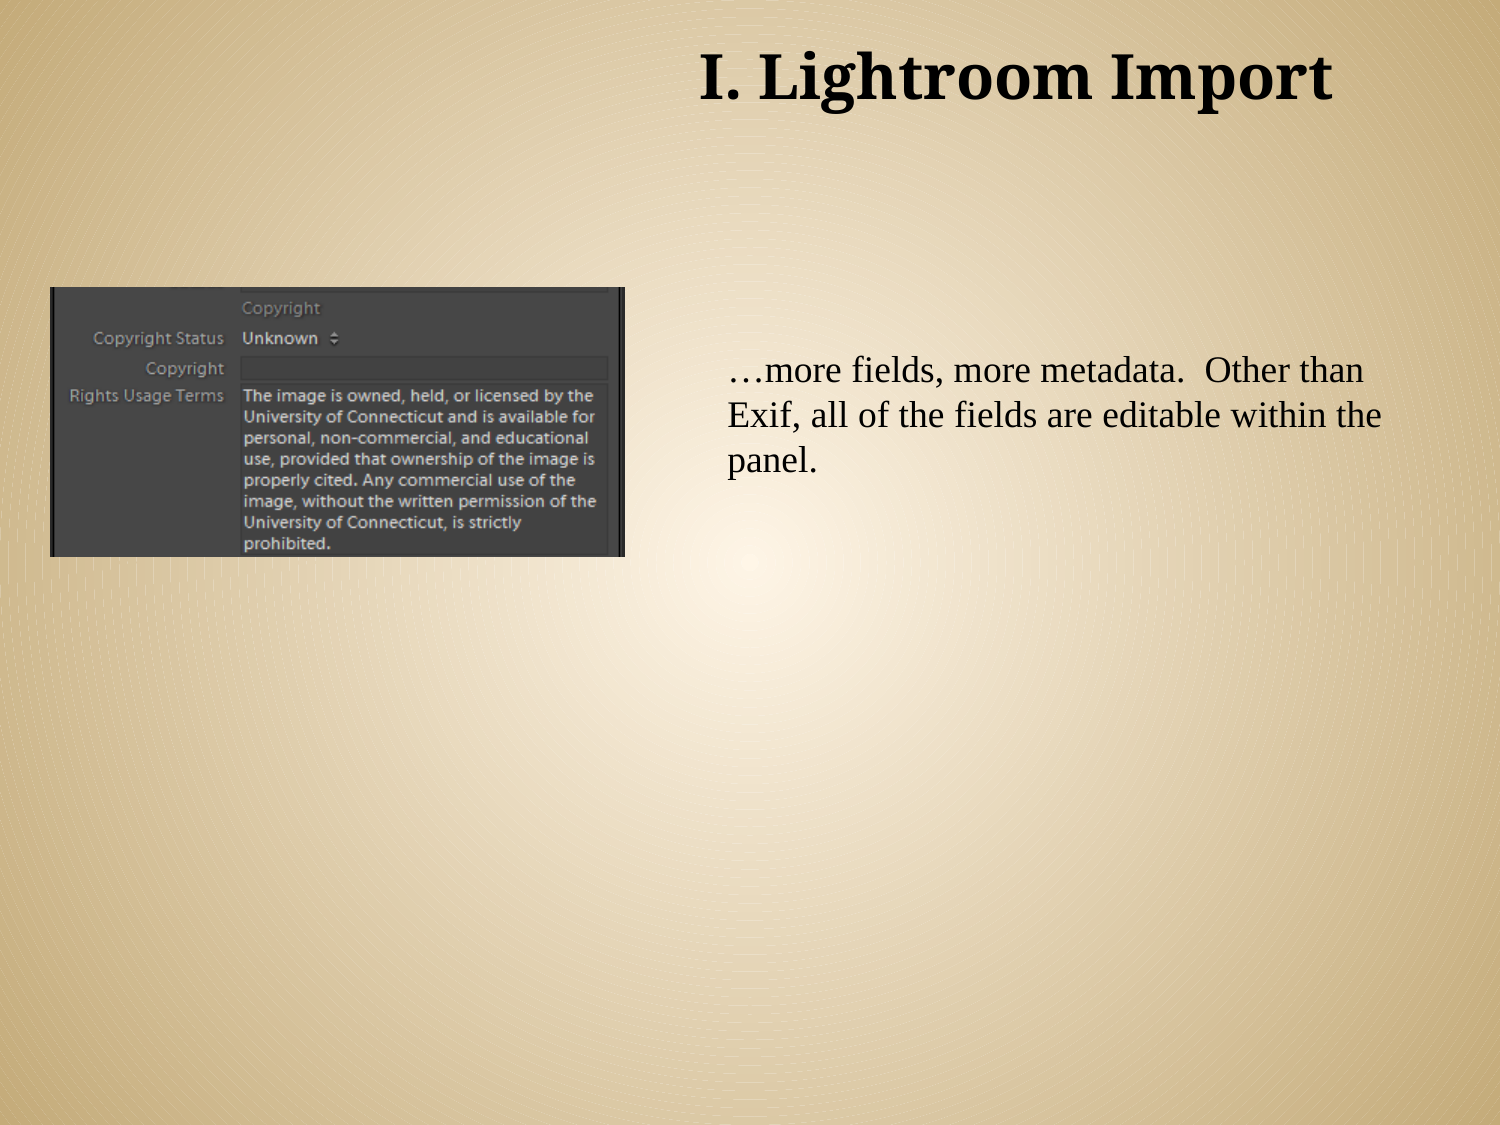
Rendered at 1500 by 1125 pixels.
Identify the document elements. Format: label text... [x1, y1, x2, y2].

text_box I. Lightroom Import [112, 49, 1338, 113]
picture [50, 287, 626, 557]
text_box …more fields, more metadata. Other than Exif, all of the fields are editable within the panel. [712, 337, 1450, 488]
